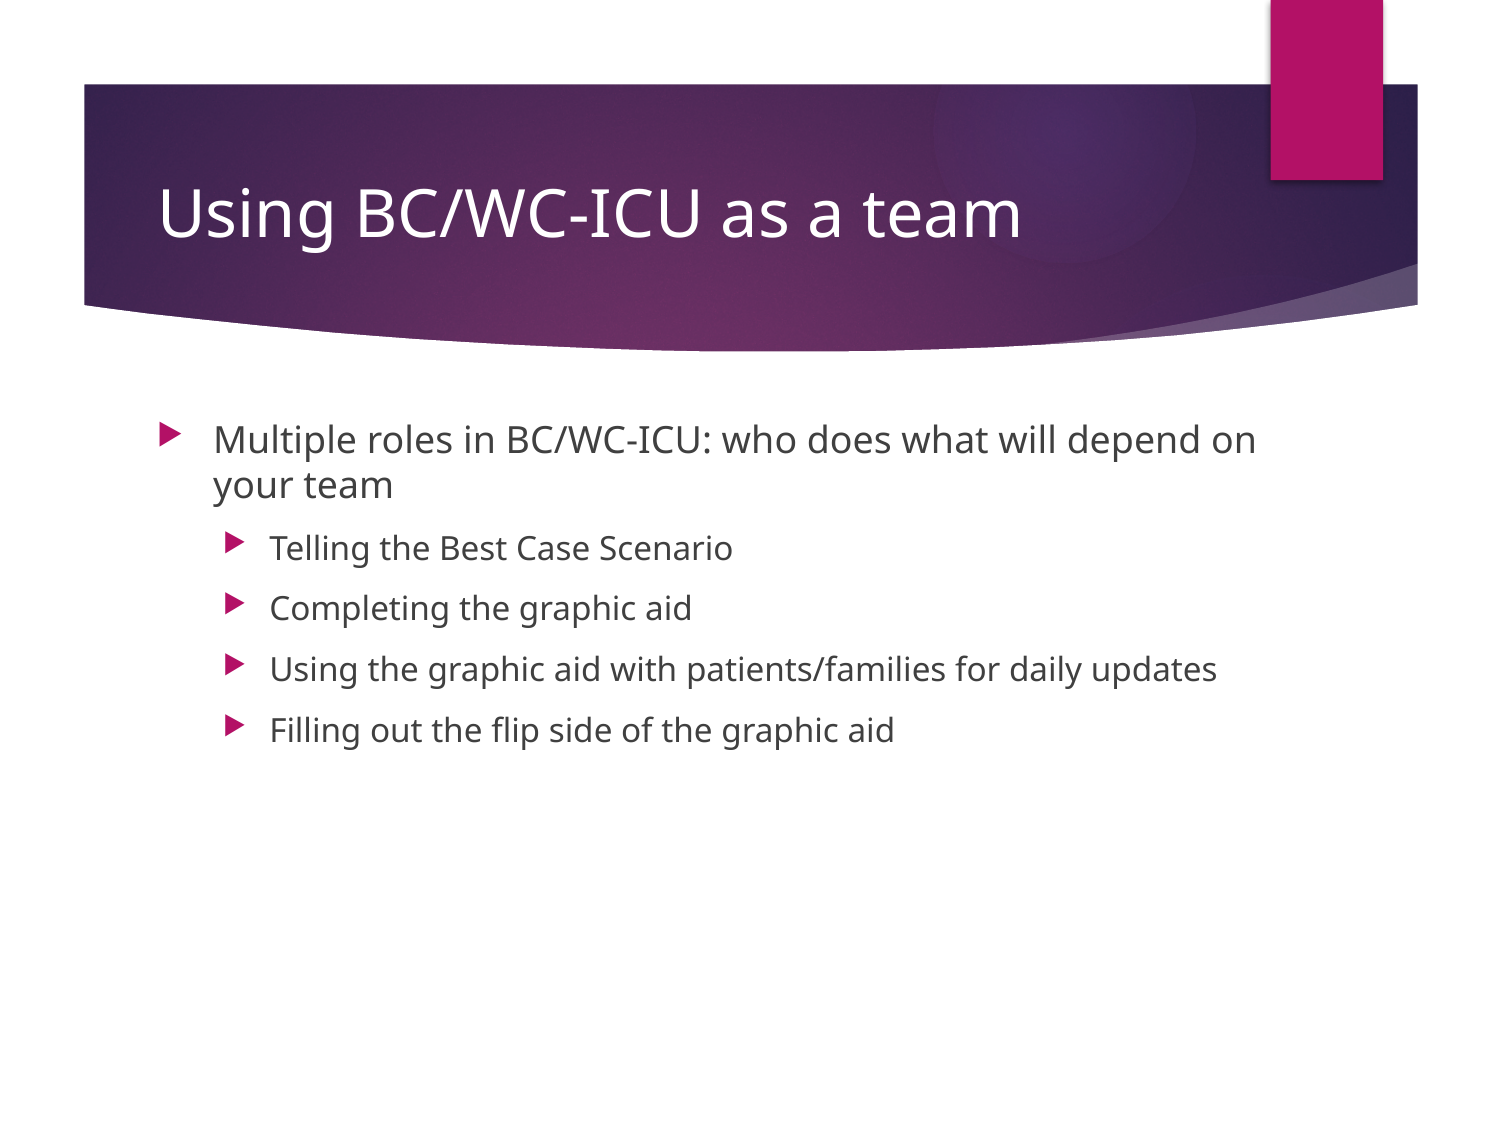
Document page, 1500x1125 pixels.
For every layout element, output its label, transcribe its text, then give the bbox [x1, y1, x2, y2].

list Multiple roles in BC/WC-ICU: who does what will depend on your team Telling the Best Case Scenario Completing the graphic aid Using the graphic aid with patients/families for daily updates Filling out the flip side of the graphic aid [141, 408, 1284, 988]
title Using BC/WC-ICU as a team [142, 152, 1202, 269]
